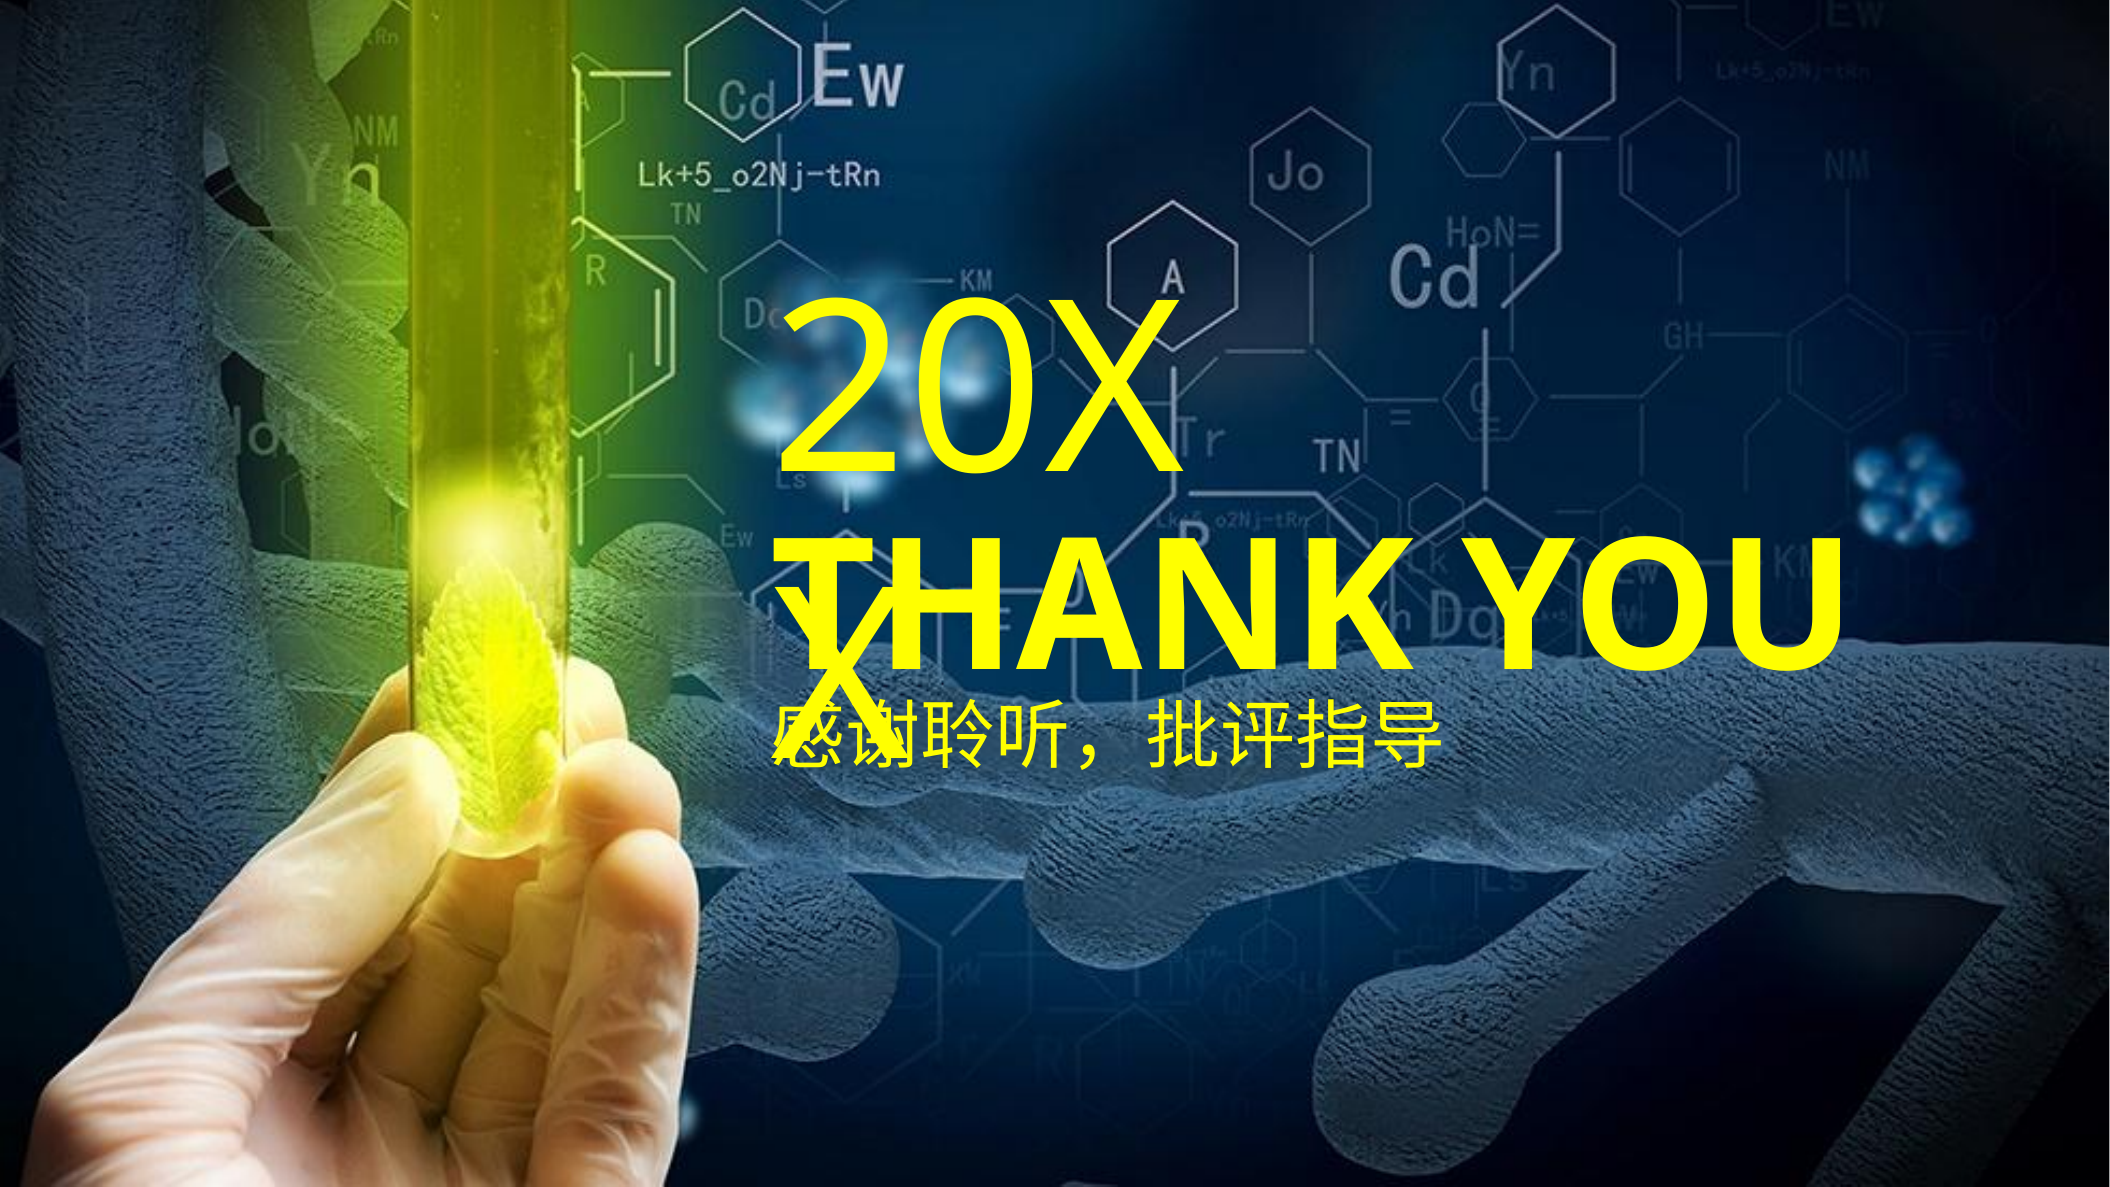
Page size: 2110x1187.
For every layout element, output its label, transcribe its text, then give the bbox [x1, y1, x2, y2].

text_box [0, 0, 2110, 1187]
text_box 20XX [770, 231, 1310, 807]
text_box 感谢聆听，批评指导 [1310, 687, 1469, 778]
text_box Thank you [1310, 486, 1929, 707]
